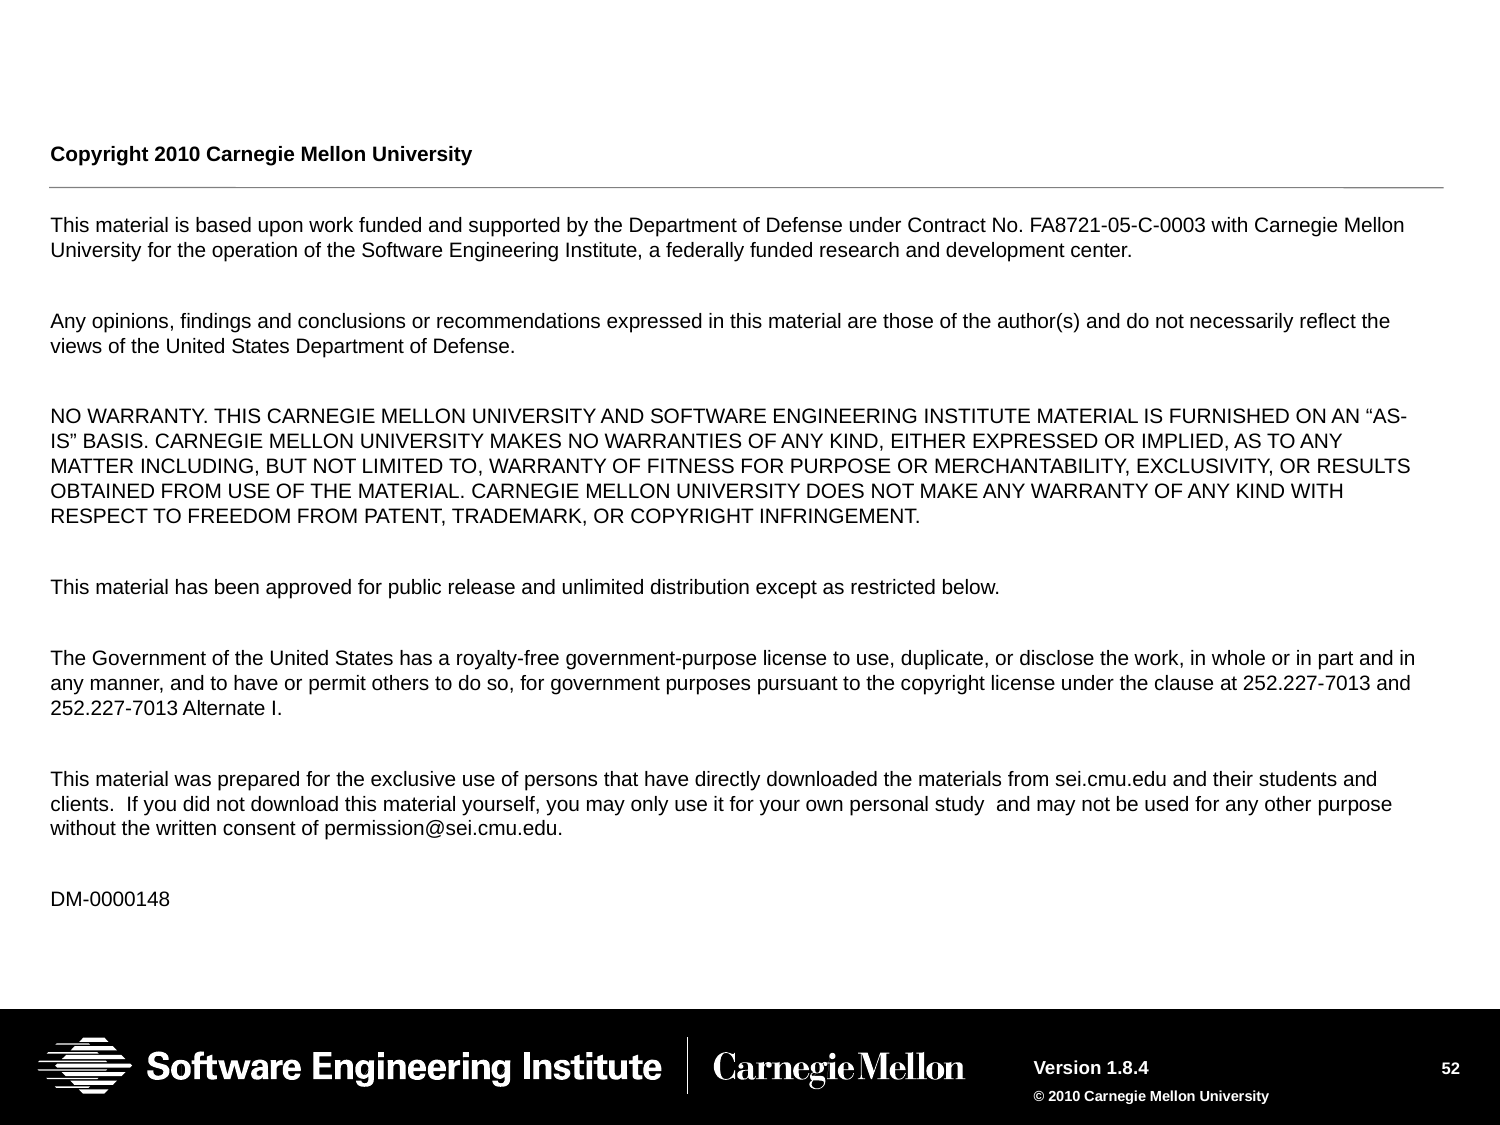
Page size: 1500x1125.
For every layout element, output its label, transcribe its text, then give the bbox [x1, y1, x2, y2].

list Copyright 2010 Carnegie Mellon University This material is based upon work funded and supported by the Department of Defense under Contract No. FA8721-05-C-0003 with Carnegie Mellon University for the operation of the Software Engineering Institute, a federally funded research and development center. Any opinions, findings and conclusions or recommendations expressed in this material are those of the author(s) and do not necessarily reflect the views of the United States Department of Defense. NO WARRANTY. THIS CARNEGIE MELLON UNIVERSITY AND SOFTWARE ENGINEERING INSTITUTE MATERIAL IS FURNISHED ON AN “AS-IS” BASIS. CARNEGIE MELLON UNIVERSITY MAKES NO WARRANTIES OF ANY KIND, EITHER EXPRESSED OR IMPLIED, AS TO ANY MATTER INCLUDING, BUT NOT LIMITED TO, WARRANTY OF FITNESS FOR PURPOSE OR MERCHANTABILITY, EXCLUSIVITY, OR RESULTS OBTAINED FROM USE OF THE MATERIAL. CARNEGIE MELLON UNIVERSITY DOES NOT MAKE ANY WARRANTY OF ANY KIND WITH RESPECT TO FREEDOM FROM PATENT, TRADEMARK, OR COPYRIGHT INFRINGEMENT. This material has been approved for public release and unlimited distribution except as restricted below. The Government of the United States has a royalty-free government-purpose license to use, duplicate, or disclose the work, in whole or in part and in any manner, and to have or permit others to do so, for government purposes pursuant to the copyright license under the clause at 252.227-7013 and 252.227-7013 Alternate I. This material was prepared for the exclusive use of persons that have directly downloaded the materials from sei.cmu.edu and their students and clients. If you did not download this material yourself, you may only use it for your own personal study and may not be used for any other purpose without the written consent of permission@sei.cmu.edu. DM-0000148 [50, 140, 1430, 953]
